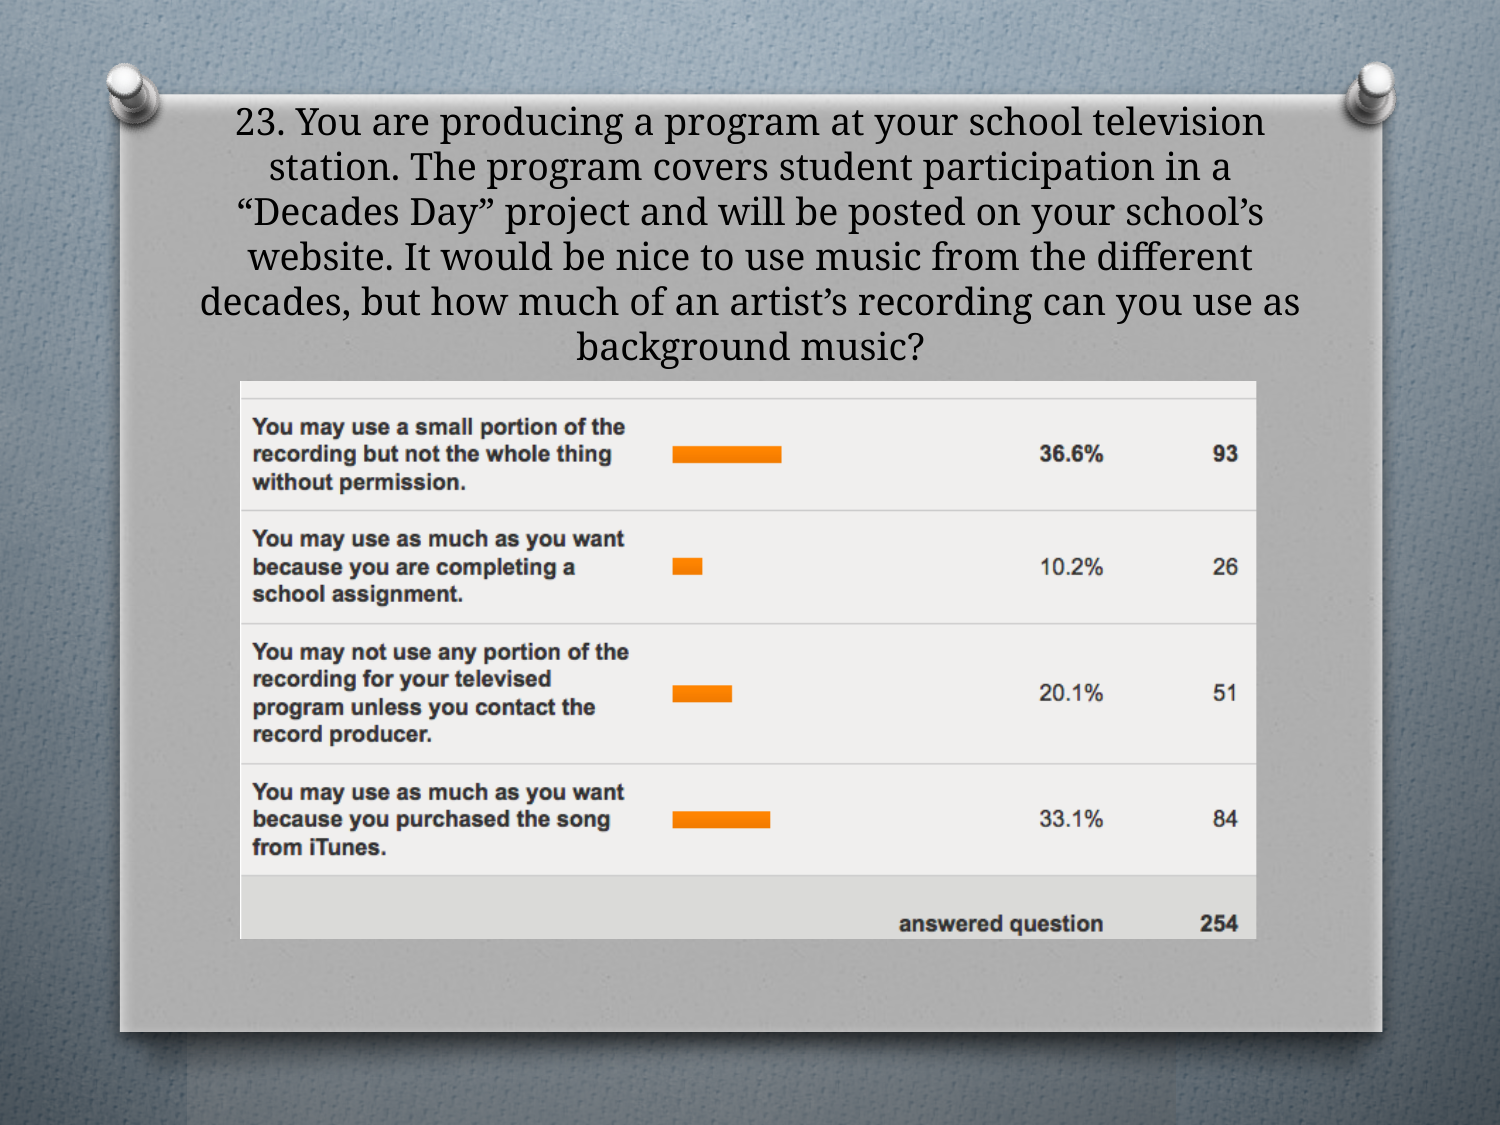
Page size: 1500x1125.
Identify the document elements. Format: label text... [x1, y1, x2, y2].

picture [75, 29, 198, 153]
title 23. You are producing a program at your school television station. The program covers student participation in a “Decades Day” project and will be posted on your school’s website. It would be nice to use music from the different decades, but how much of an artist’s recording can you use as background music? [179, 134, 1323, 332]
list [239, 381, 1257, 940]
picture [1317, 35, 1439, 156]
